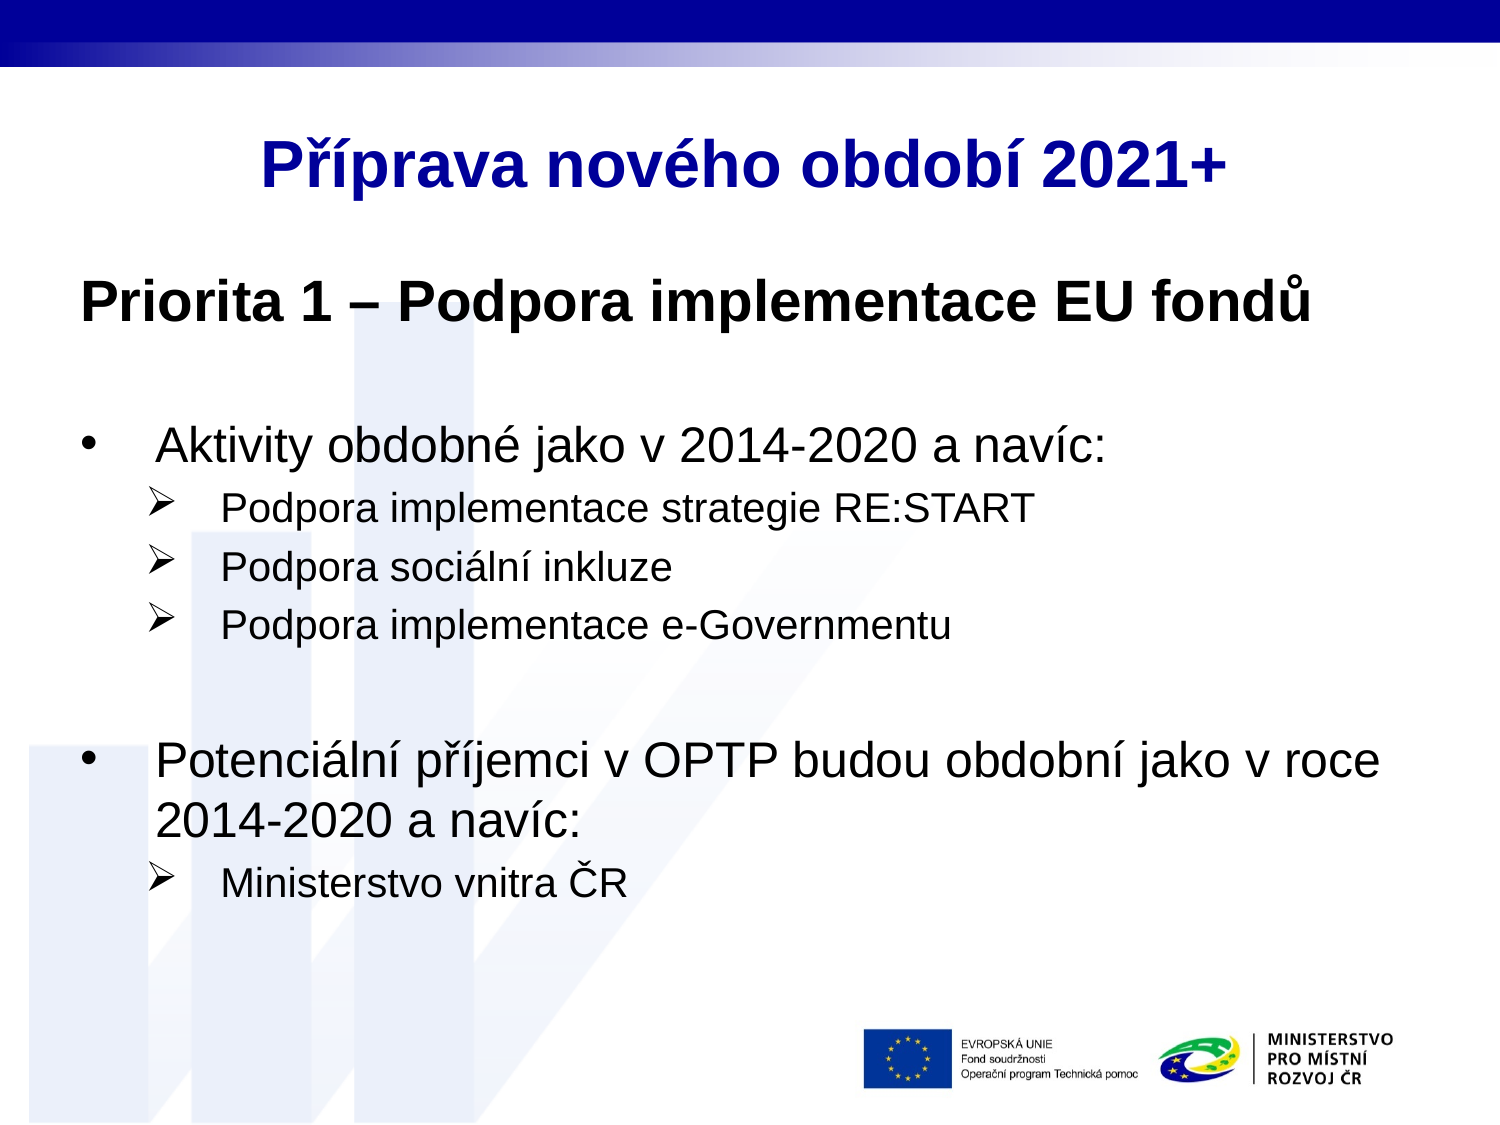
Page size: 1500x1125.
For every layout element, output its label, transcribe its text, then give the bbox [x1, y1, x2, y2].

title Příprava nového období 2021+ [64, 113, 1425, 197]
picture [29, 302, 1412, 1125]
list Priorita 1 – Podpora implementace EU fondů Aktivity obdobné jako v 2014-2020 a navíc: Podpora implementace strategie RE:START Podpora sociální inkluze Podpora implementace e-Governmentu Potenciální příjemci v OPTP budou obdobní jako v roce 2014-2020 a navíc: Ministerstvo vnitra ČR [64, 255, 1425, 1012]
